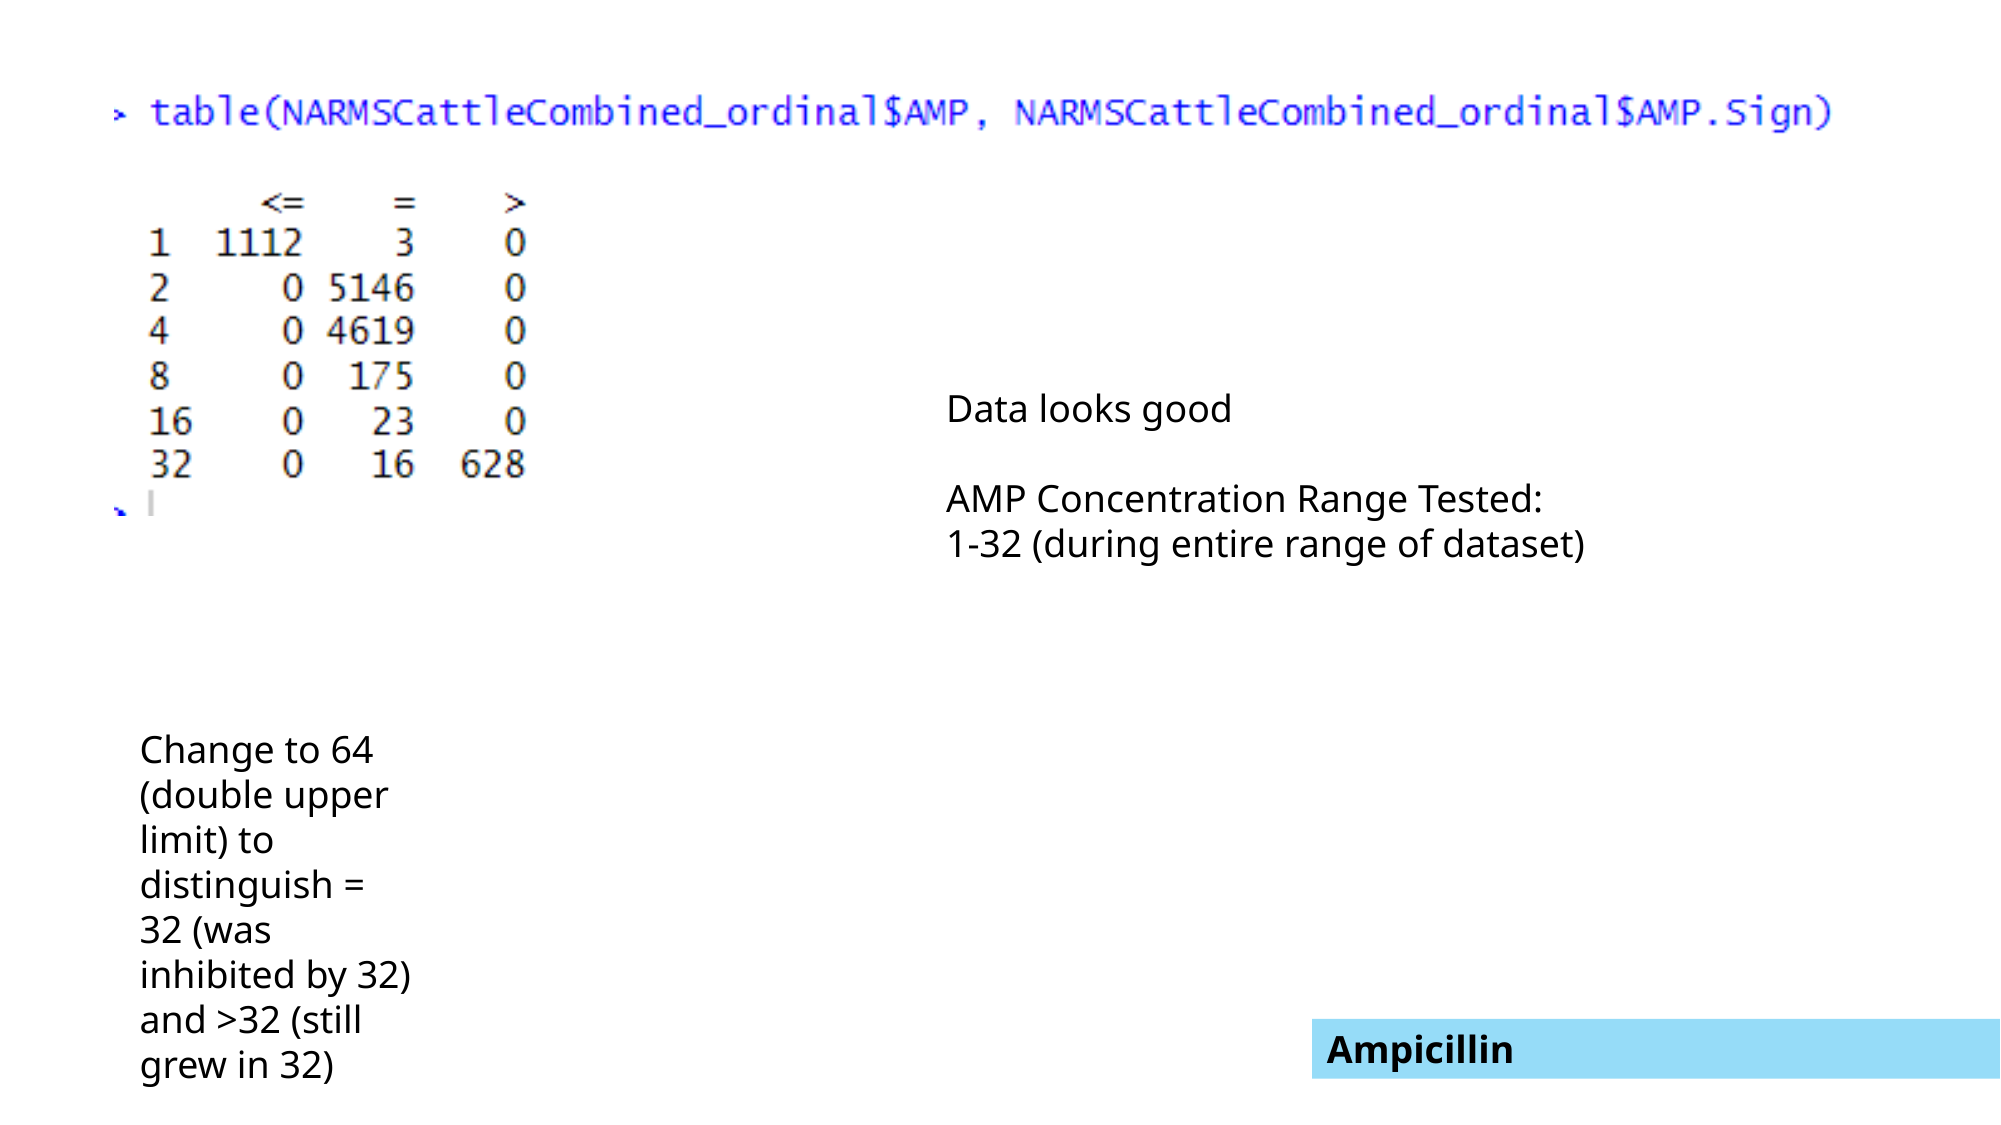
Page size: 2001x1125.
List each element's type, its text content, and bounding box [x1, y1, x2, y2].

text_box Ampicillin [1312, 1018, 2000, 1079]
text_box Change to 64 (double upper limit) to distinguish = 32 (was inhibited by 32) and >32 (still grew in 32) [124, 718, 427, 1094]
text_box Data looks good AMP Concentration Range Tested: 1-32 (during entire range of dataset) [931, 517, 1679, 573]
picture [114, 93, 1961, 517]
